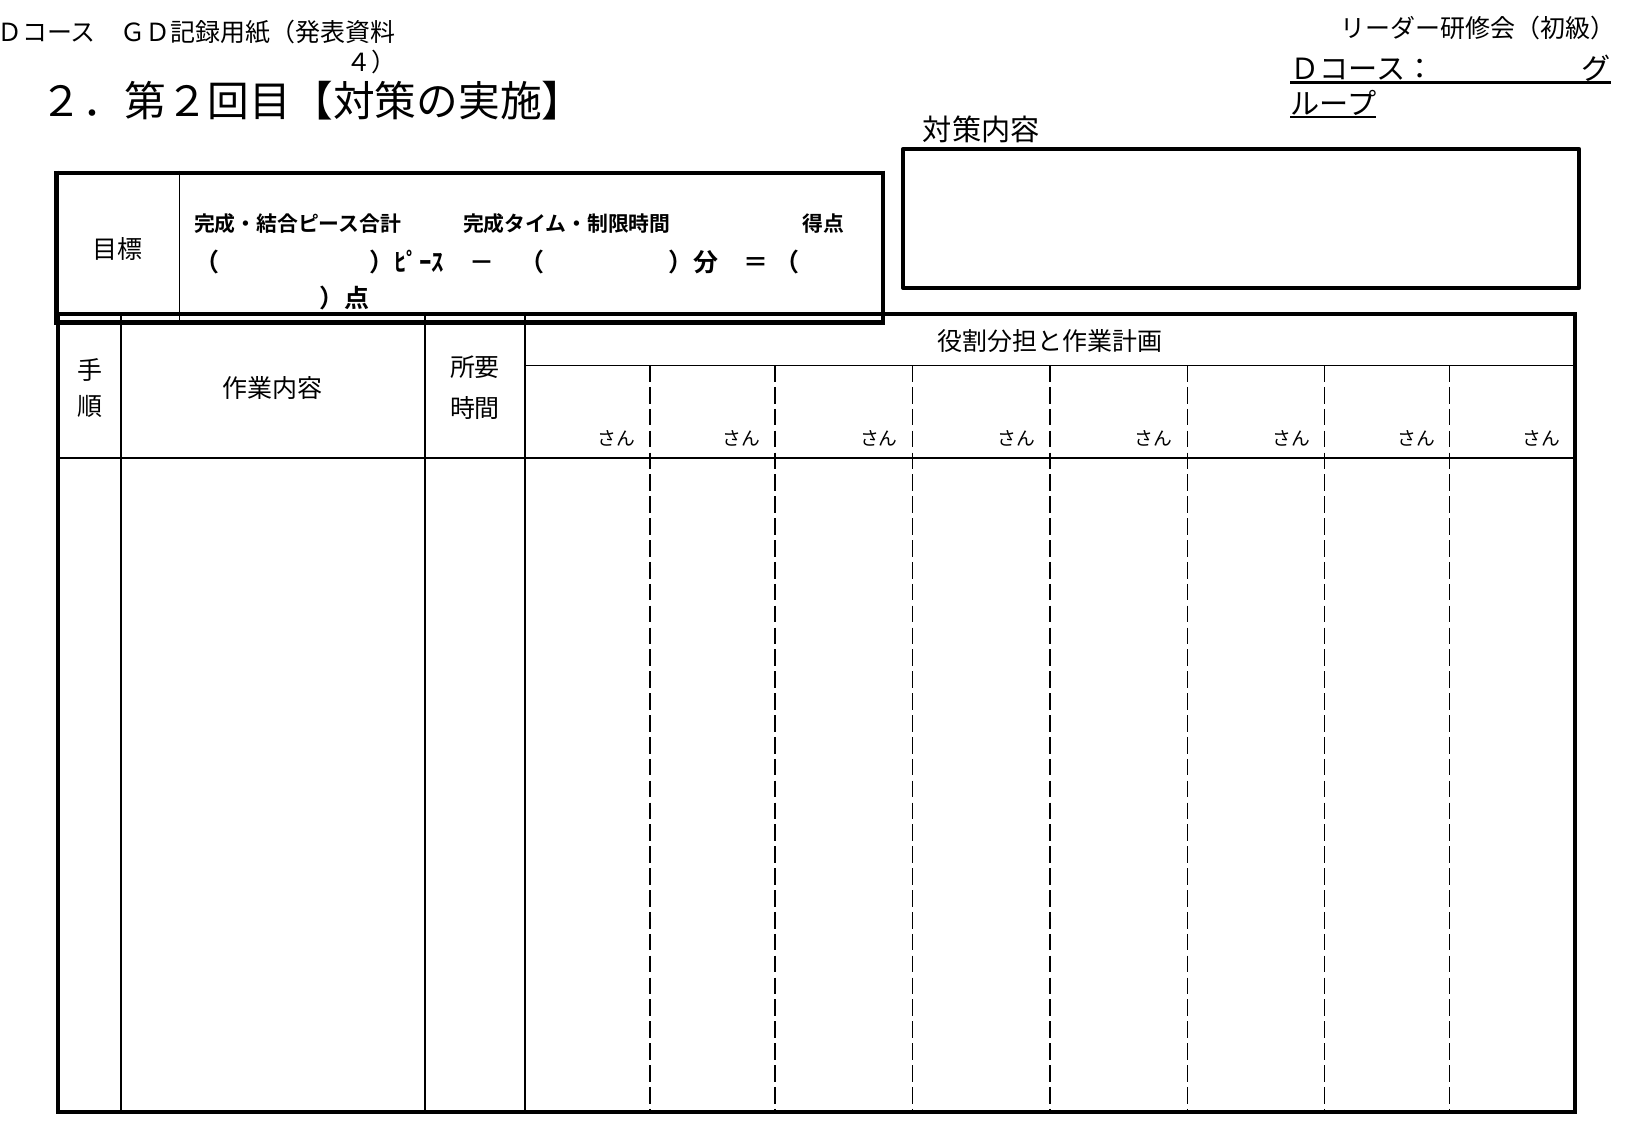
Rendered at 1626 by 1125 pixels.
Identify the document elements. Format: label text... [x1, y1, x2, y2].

text_box Ｄコース： グループ [1275, 42, 1625, 128]
title ２．第２回目【対策の実施】 [24, 62, 636, 138]
table_header 手順 [60, 316, 120, 457]
table_cell さん [1050, 366, 1187, 457]
table_cell さん [1450, 366, 1573, 457]
table_cell さん [1325, 366, 1450, 457]
table_cell [1325, 459, 1450, 1110]
table_cell [426, 459, 524, 1110]
table_cell さん [526, 366, 650, 457]
text_box 対策内容 [908, 103, 1133, 149]
table_cell [122, 459, 424, 1110]
table_header 役割分担と作業計画 [526, 316, 1573, 365]
table_header 目標 [59, 175, 179, 312]
table_header 作業内容 [122, 316, 424, 457]
table_cell [60, 459, 120, 1110]
table_cell [912, 459, 1050, 1110]
text_box Ｄコース ＧＤ記録用紙（発表資料４） [0, 9, 411, 84]
table_cell [1187, 459, 1325, 1110]
table_cell さん [1187, 366, 1325, 457]
table_cell [1050, 459, 1187, 1110]
text_box リーダー研修会（初級） [1264, 12, 1616, 74]
table_cell さん [775, 366, 912, 457]
table_cell [1450, 459, 1573, 1110]
table_cell さん [912, 366, 1050, 457]
table_header 所要 時間 [426, 316, 524, 457]
table_cell [650, 459, 775, 1110]
table_cell [775, 459, 912, 1110]
table_cell [526, 459, 650, 1110]
table_header 完成・結合ピース合計 完成タイム・制限時間 得点 （ ）ﾋﾟｰｽ － （ ）分 ＝ （ ）点 [180, 175, 881, 312]
text_box [903, 148, 1580, 288]
table_cell さん [650, 366, 775, 457]
